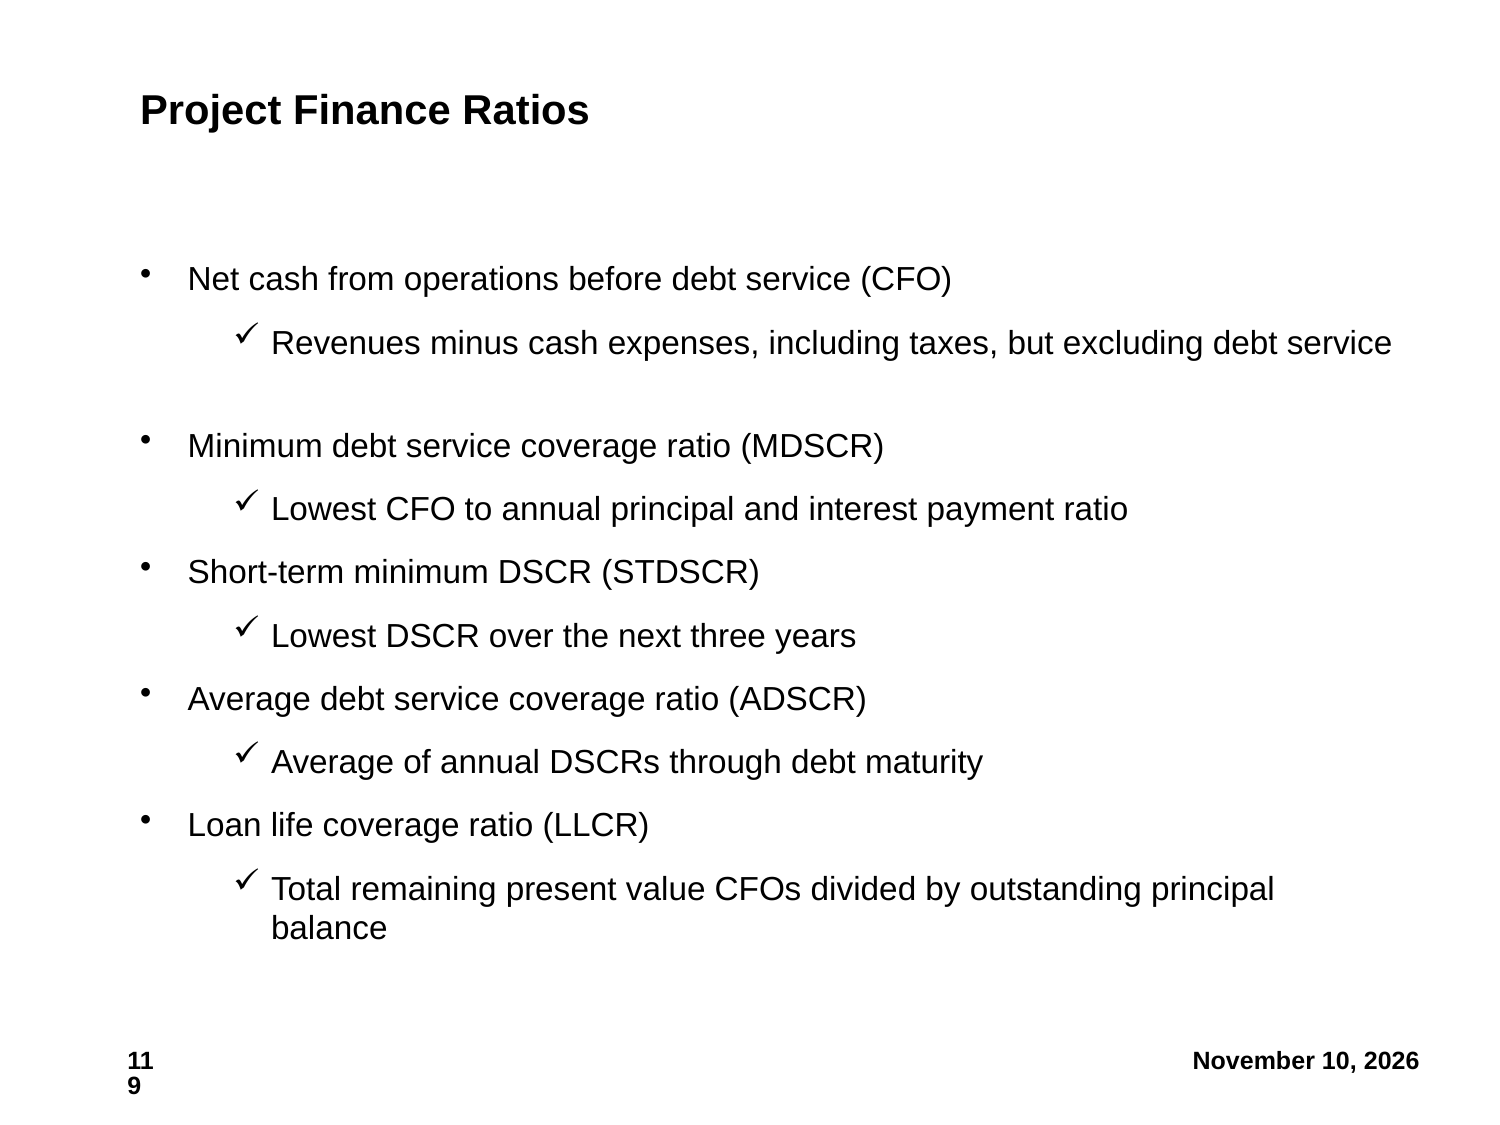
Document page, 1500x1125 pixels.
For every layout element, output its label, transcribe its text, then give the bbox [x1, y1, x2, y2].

title Project Finance Ratios [124, 74, 1376, 226]
list Net cash from operations before debt service (CFO) Revenues minus cash expenses, including taxes, but excluding debt service Minimum debt service coverage ratio (MDSCR) Lowest CFO to annual principal and interest payment ratio Short-term minimum DSCR (STDSCR) Lowest DSCR over the next three years Average debt service coverage ratio (ADSCR) Average of annual DSCRs through debt maturity Loan life coverage ratio (LLCR) Total remaining present value CFOs divided by outstanding principal balance [124, 249, 1413, 1001]
